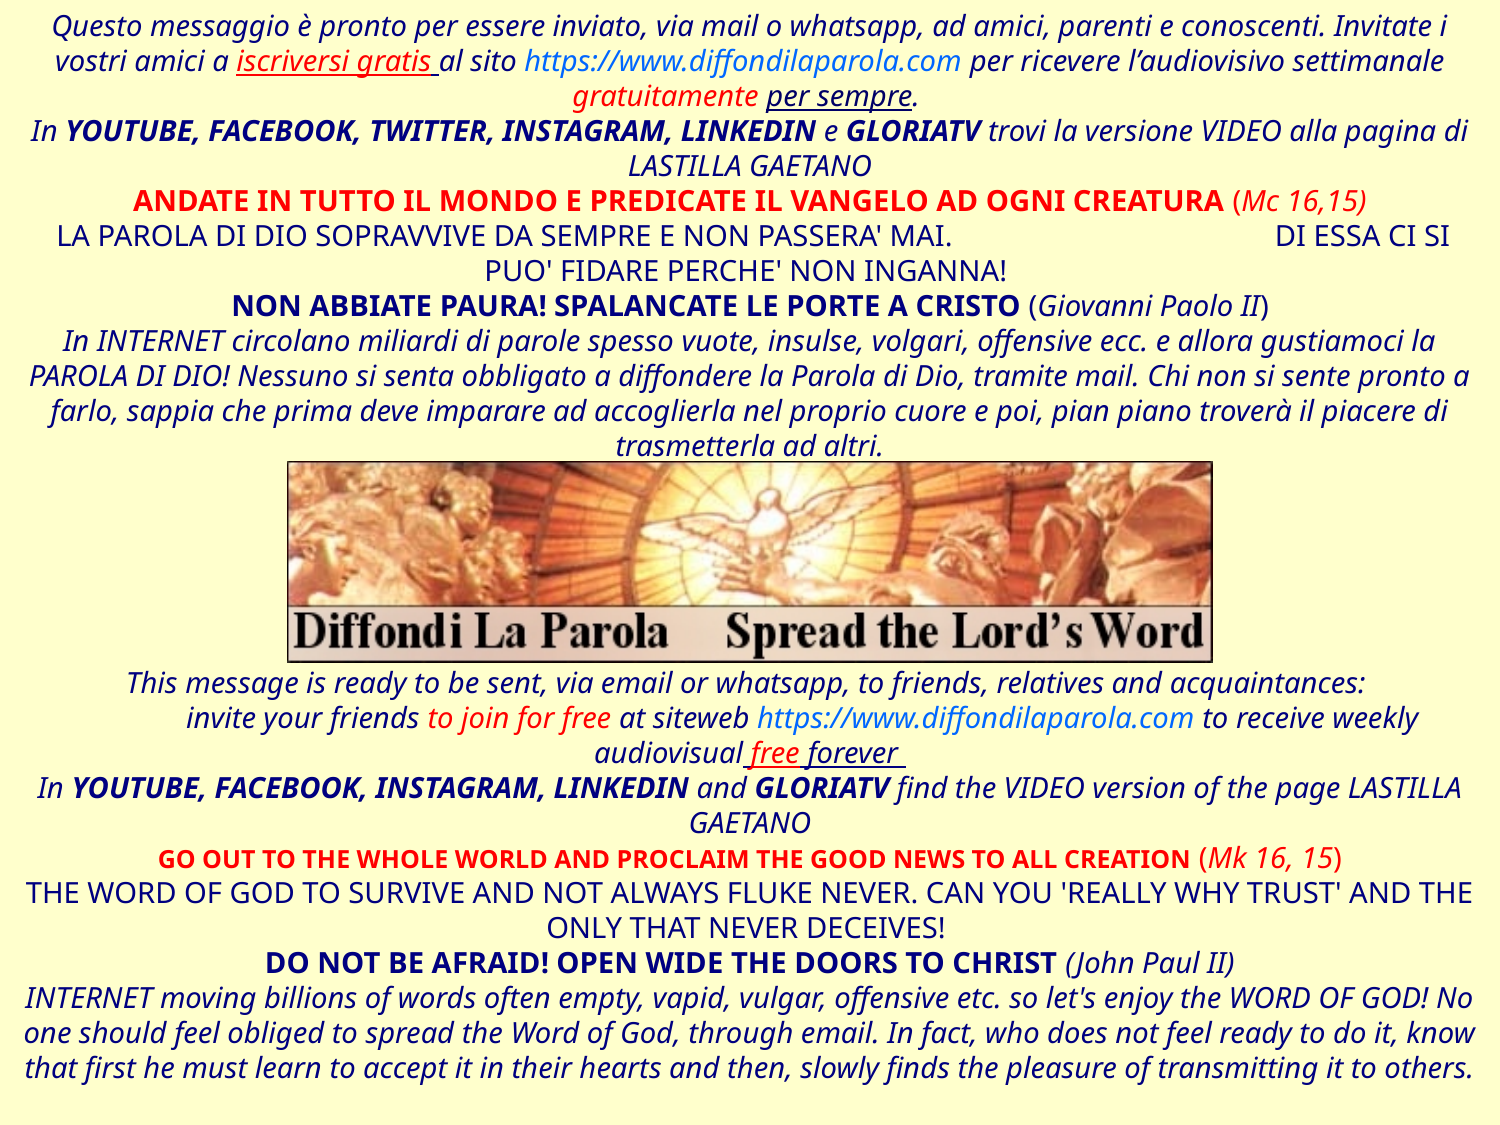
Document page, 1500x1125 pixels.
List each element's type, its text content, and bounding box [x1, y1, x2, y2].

picture [287, 461, 1213, 663]
text_box Questo messaggio è pronto per essere inviato, via mail o whatsapp, ad amici, parenti e conoscenti. Invitate i vostri amici a iscriversi gratis al sito https://www.diffondilaparola.com per ricevere l’audiovisivo settimanale gratuitamente per sempre. In YOUTUBE, FACEBOOK, TWITTER, INSTAGRAM, LINKEDIN e GLORIATV trovi la versione VIDEO alla pagina di LASTILLA GAETANO ANDATE IN TUTTO IL MONDO E PREDICATE IL VANGELO AD OGNI CREATURA (Mc 16,15) LA PAROLA DI DIO SOPRAVVIVE DA SEMPRE E NON PASSERA' MAI. DI ESSA CI SI PUO' FIDARE PERCHE' NON INGANNA! NON ABBIATE PAURA! SPALANCATE LE PORTE A CRISTO (Giovanni Paolo II) In INTERNET circolano miliardi di parole spesso vuote, insulse, volgari, offensive ecc. e allora gustiamoci la PAROLA DI DIO! Nessuno si senta obbligato a diffondere la Parola di Dio, tramite mail. Chi non si sente pronto a farlo, sappia che prima deve imparare ad accoglierla nel proprio cuore e poi, pian piano troverà il piacere di trasmetterla ad altri. [0, 0, 1500, 470]
text_box This message is ready to be sent, via email or whatsapp, to friends, relatives and acquaintances: invite your friends to join for free at siteweb https://www.diffondilaparola.com to receive weekly audiovisual free forever In YOUTUBE, FACEBOOK, INSTAGRAM, LINKEDIN and GLORIATV find the VIDEO version of the page LASTILLA GAETANO GO OUT TO THE WHOLE WORLD AND PROCLAIM THE GOOD NEWS TO ALL CREATION (Mk 16, 15) THE WORD OF GOD TO SURVIVE AND NOT ALWAYS FLUKE NEVER. CAN YOU 'REALLY WHY TRUST' AND THE ONLY THAT NEVER DECEIVES! DO NOT BE AFRAID! OPEN WIDE THE DOORS TO CHRIST (John Paul II) INTERNET moving billions of words often empty, vapid, vulgar, offensive etc. so let's enjoy the WORD OF GOD! No one should feel obliged to spread the Word of God, through email. In fact, who does not feel ready to do it, know that first he must learn to accept it in their hearts and then, slowly finds the pleasure of transmitting it to others. [0, 656, 1500, 1092]
